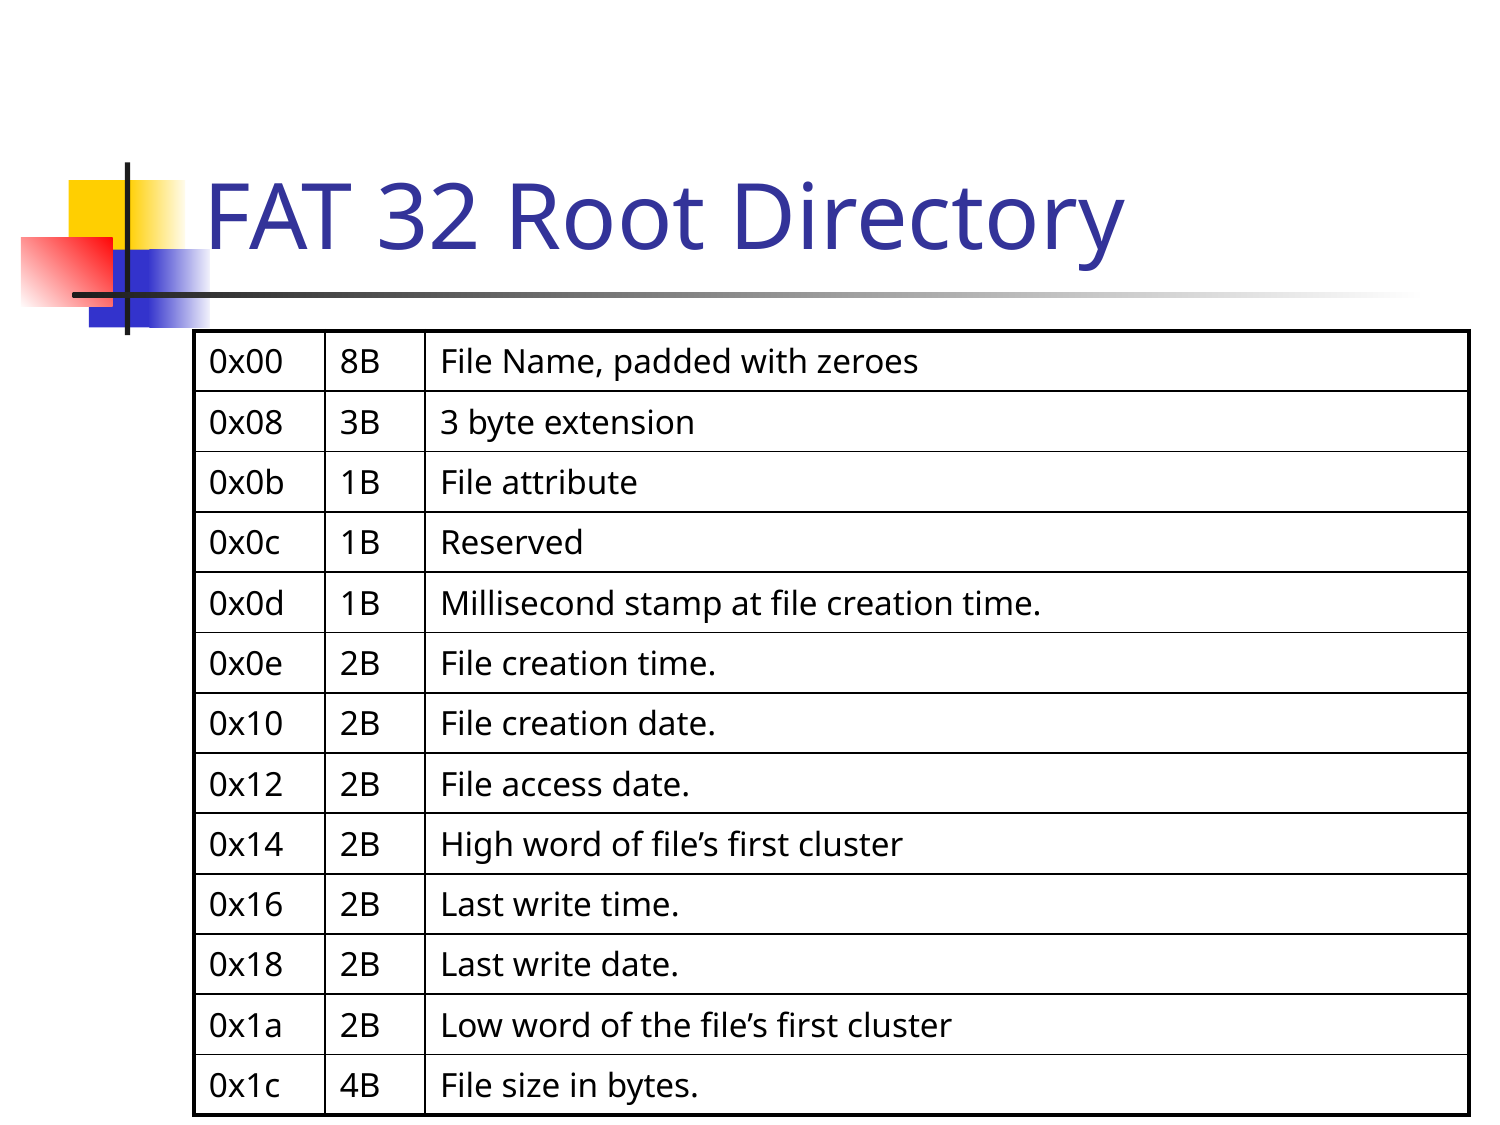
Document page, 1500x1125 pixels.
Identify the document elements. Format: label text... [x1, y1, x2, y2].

table_cell Reserved [426, 513, 1467, 571]
table_cell 2B [326, 633, 424, 692]
table_cell 3B [326, 392, 424, 451]
table_cell 2B [326, 814, 424, 873]
table_cell 2B [326, 694, 424, 752]
table_cell 3 byte extension [426, 392, 1467, 451]
table_cell Millisecond stamp at file creation time. [426, 573, 1467, 632]
table_header 8B [326, 333, 424, 390]
table_cell 0x14 [196, 814, 324, 873]
table_cell Last write date. [426, 935, 1467, 993]
table_cell Last write time. [426, 875, 1467, 933]
table_cell 2B [326, 995, 424, 1054]
table_cell 2B [326, 754, 424, 812]
table_cell 0x08 [196, 392, 324, 451]
table_cell File creation date. [426, 694, 1467, 752]
table_cell 0x18 [196, 935, 324, 993]
table_header File Name, padded with zeroes [426, 333, 1467, 390]
table_cell 0x12 [196, 754, 324, 812]
table_cell 0x1c [196, 1055, 324, 1113]
table_cell 0x1a [196, 995, 324, 1054]
table_cell 0x0c [196, 513, 324, 571]
title FAT 32 Root Directory [188, 34, 1468, 276]
table_cell High word of file’s first cluster [426, 814, 1467, 873]
table_cell 1B [326, 573, 424, 632]
table_cell 0x0d [196, 573, 324, 632]
table_header 0x00 [196, 333, 324, 390]
table_cell File size in bytes. [426, 1055, 1467, 1113]
table_cell 0x16 [196, 875, 324, 933]
table_cell Low word of the file’s first cluster [426, 995, 1467, 1054]
table_cell File attribute [426, 452, 1467, 511]
table_cell 2B [326, 935, 424, 993]
table_cell 0x0b [196, 452, 324, 511]
table_cell File creation time. [426, 633, 1467, 692]
table_cell 1B [326, 452, 424, 511]
table_cell 0x0e [196, 633, 324, 692]
table_cell 4B [326, 1055, 424, 1113]
table_cell 1B [326, 513, 424, 571]
table_cell File access date. [426, 754, 1467, 812]
table_cell 0x10 [196, 694, 324, 752]
table_cell 2B [326, 875, 424, 933]
